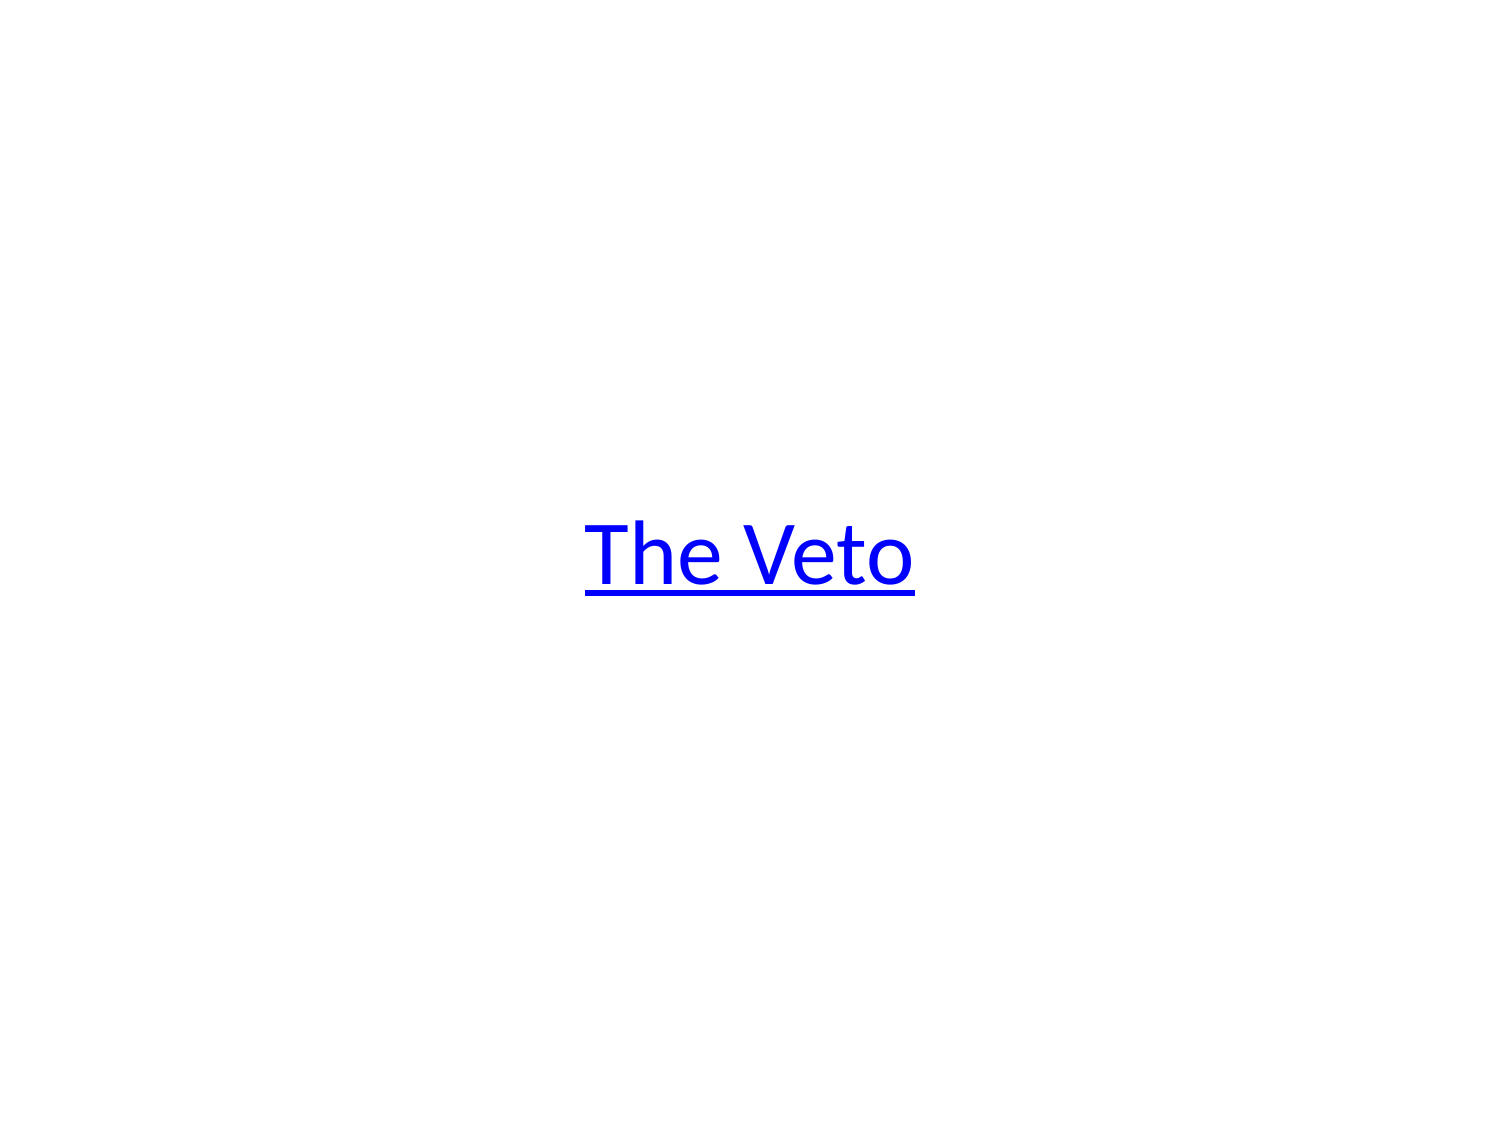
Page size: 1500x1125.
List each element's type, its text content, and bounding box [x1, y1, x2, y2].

title The Veto [74, 44, 1426, 1051]
